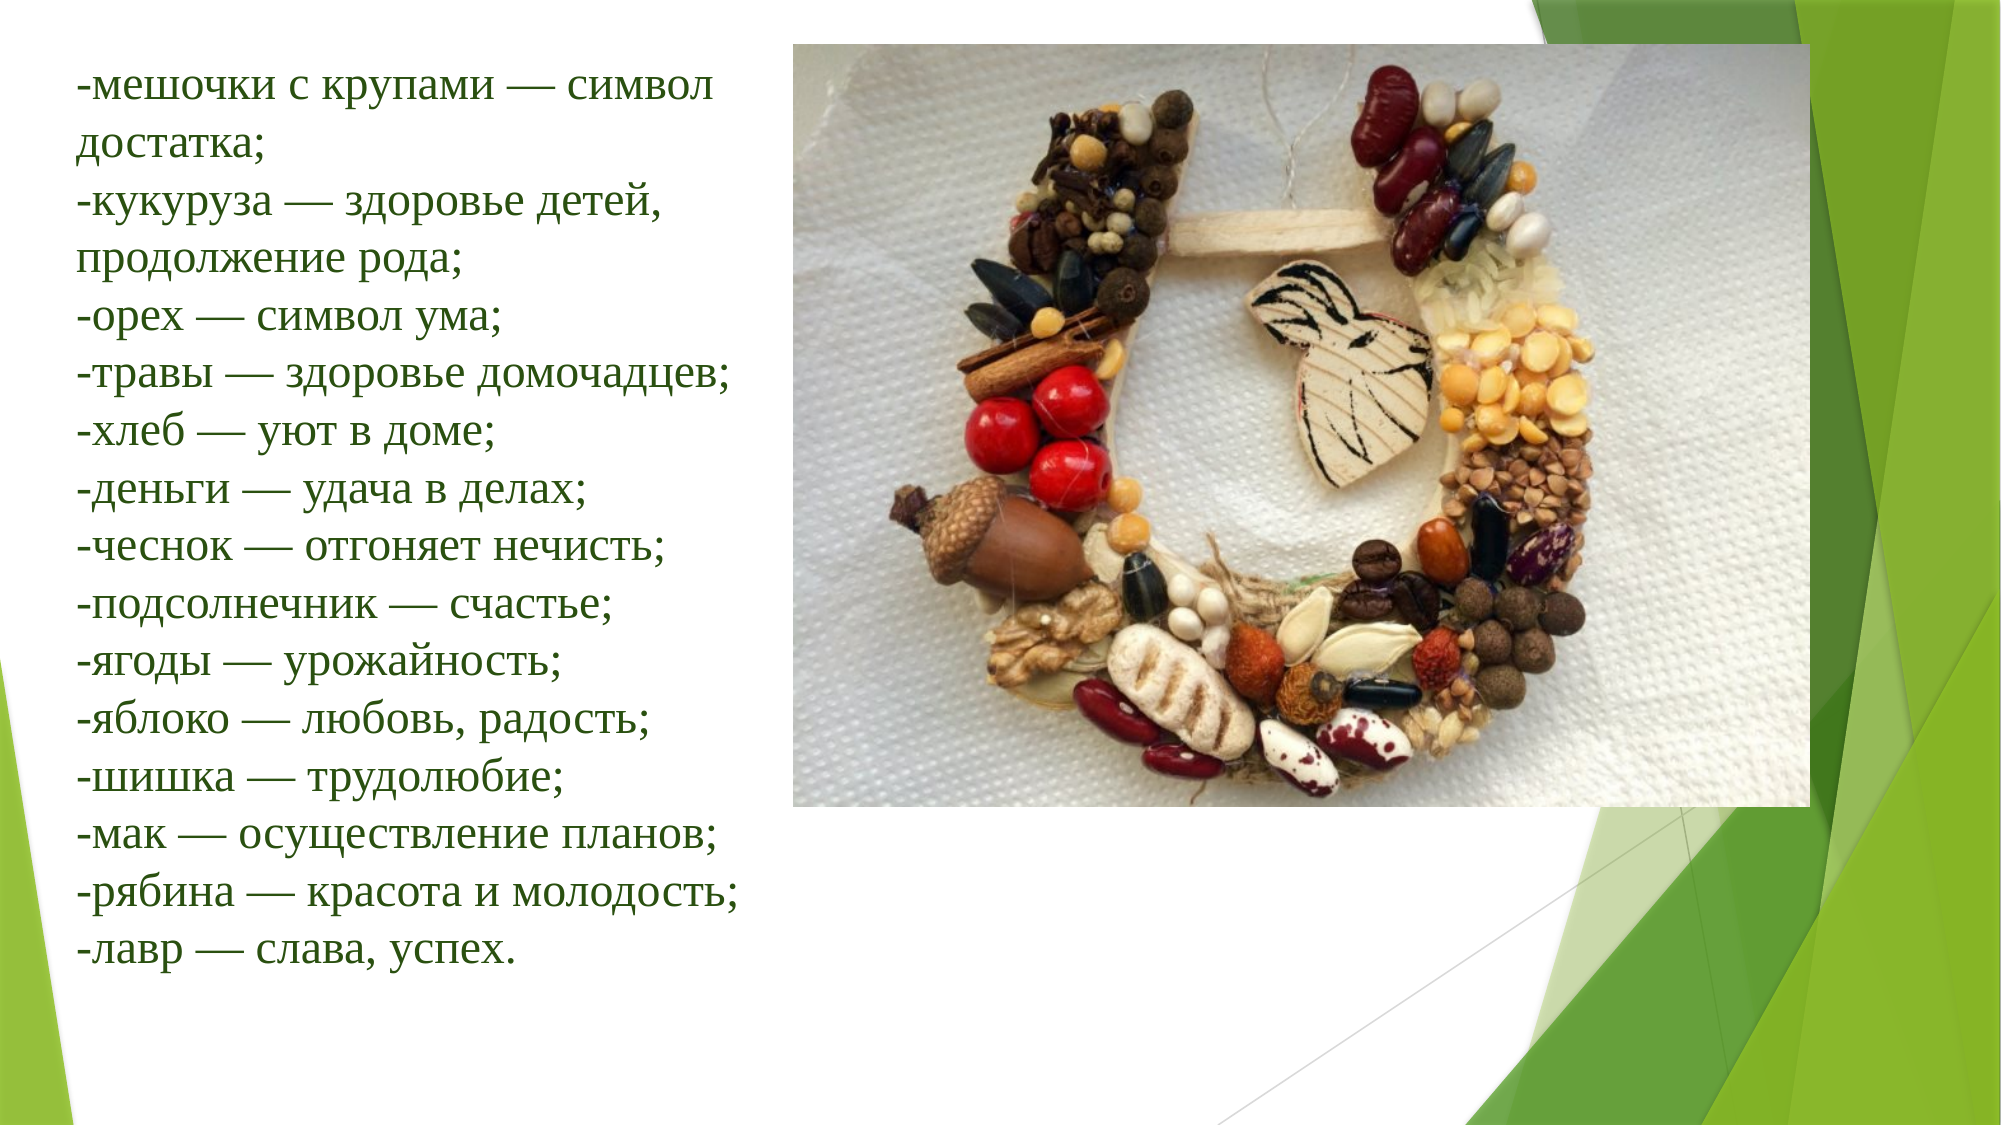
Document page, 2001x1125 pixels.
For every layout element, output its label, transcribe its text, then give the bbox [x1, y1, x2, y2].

picture [793, 44, 1810, 807]
title -мешочки с крупами — символ достатка; -кукуруза — здоровье детей, продолжение рода; -орех — символ ума; -травы — здоровье домочадцев; -хлеб — уют в доме; -деньги — удача в делах; -чеснок — отгоняет нечисть; -подсолнечник — счастье; -ягоды — урожайность; -яблоко — любовь, радость; -шишка — трудолюбие; -мак — осуществление планов; -рябина — красота и молодость; -лавр — слава, успех. [61, 44, 760, 1067]
